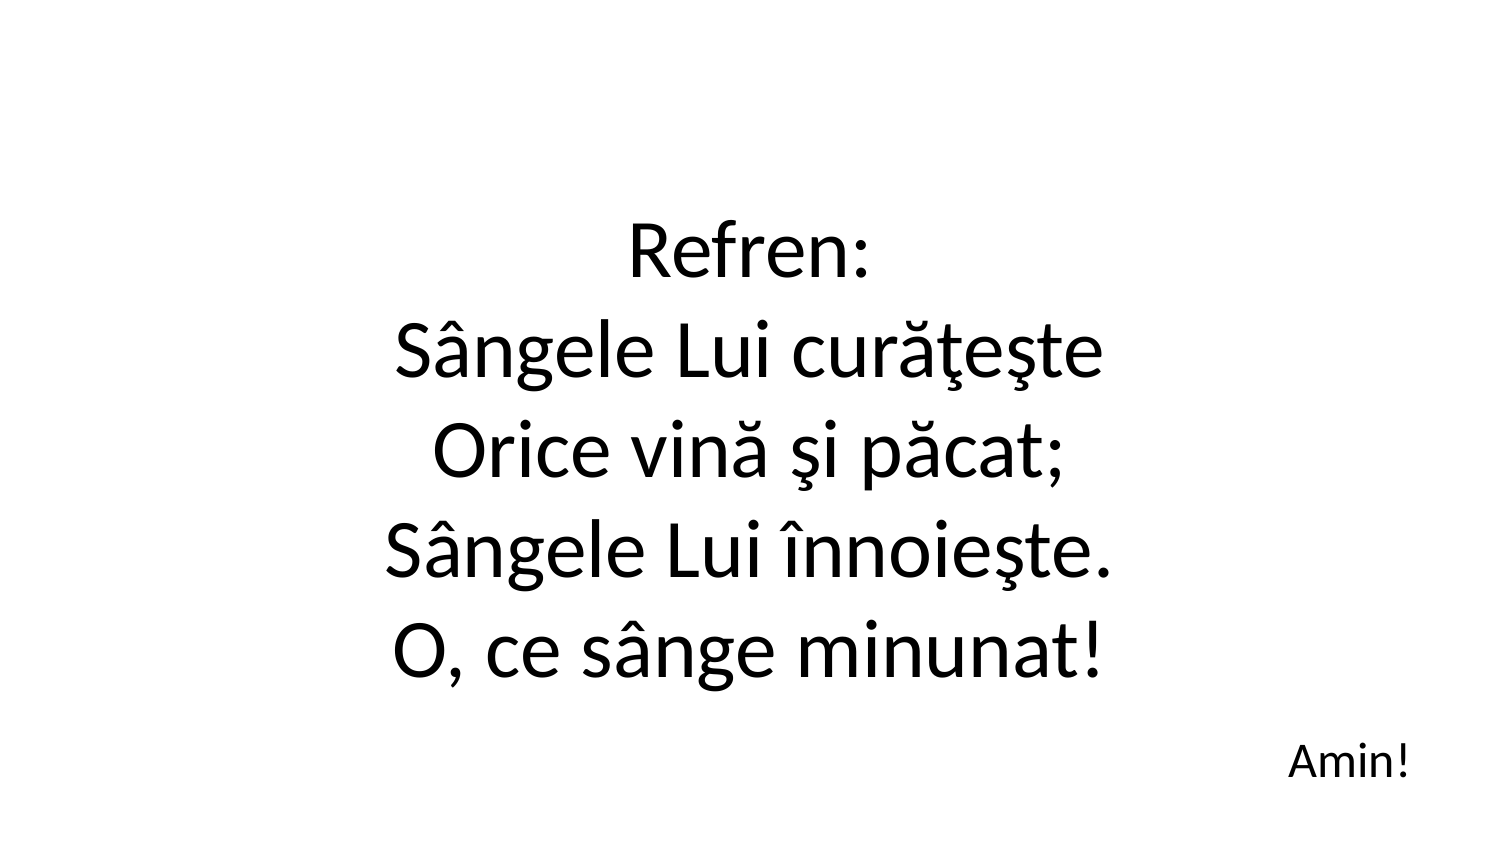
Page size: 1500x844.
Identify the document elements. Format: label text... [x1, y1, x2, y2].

text_box Amin! [1273, 674, 1427, 795]
text_box Refren: Sângele Lui curăţeşte Orice vină şi păcat; Sângele Lui înnoieşte. O, ce sânge minunat! [370, 142, 1130, 702]
